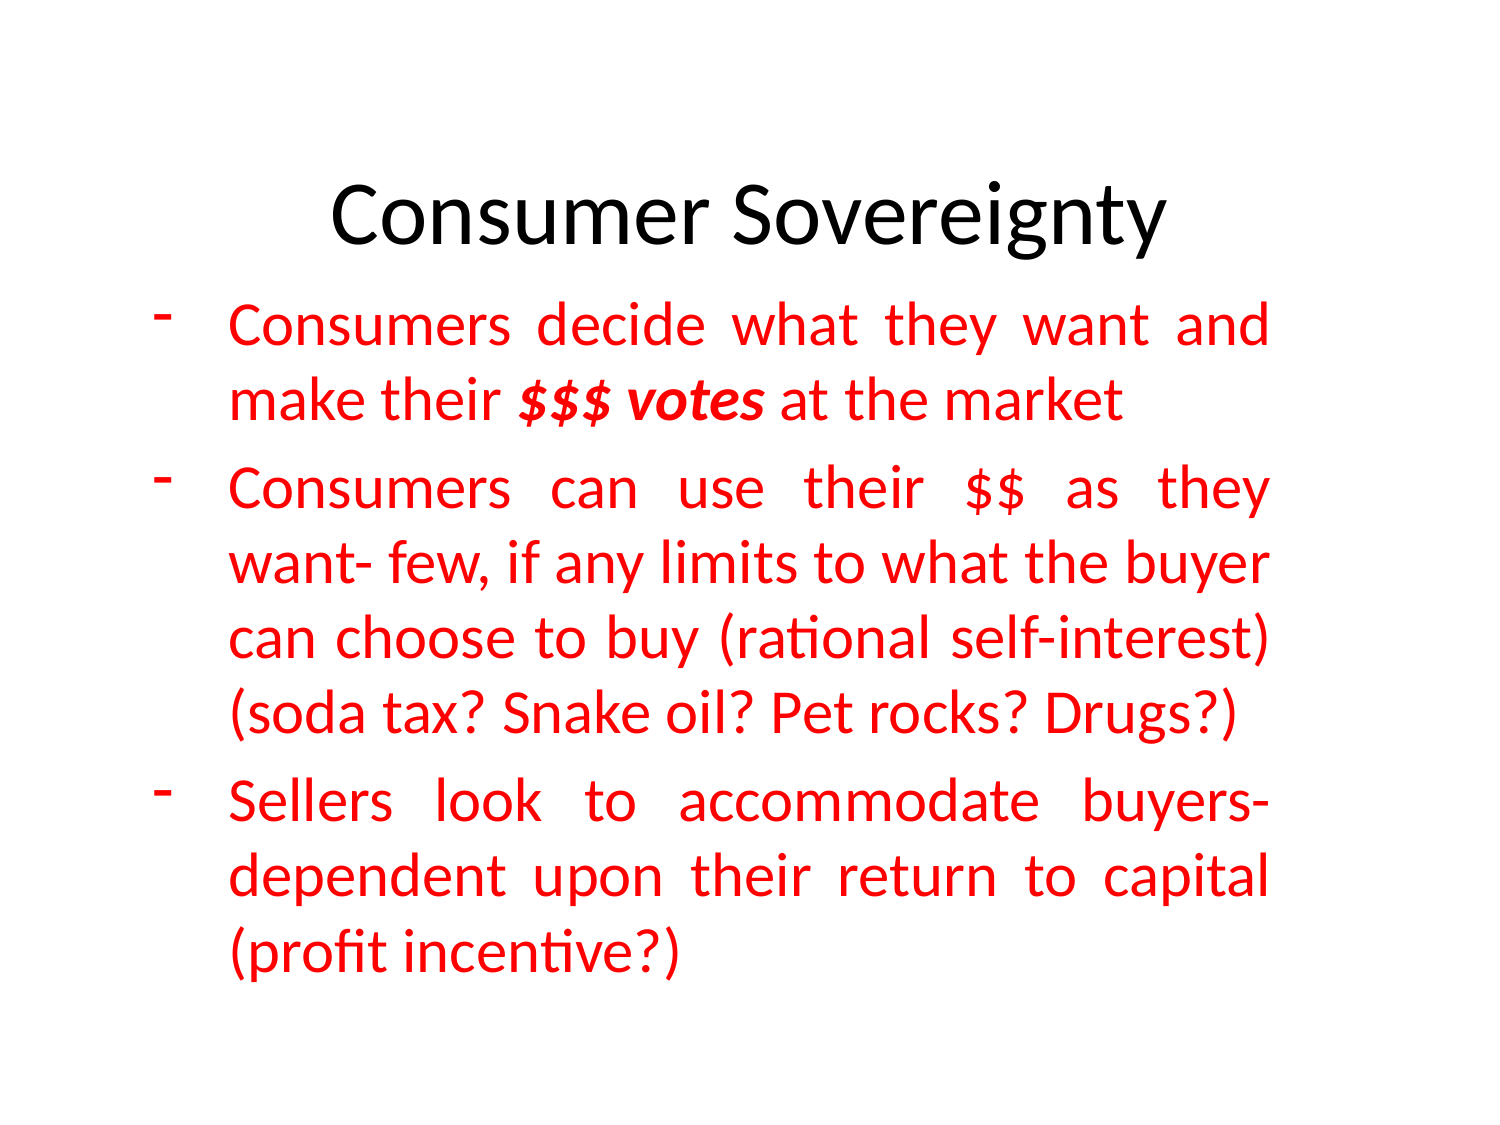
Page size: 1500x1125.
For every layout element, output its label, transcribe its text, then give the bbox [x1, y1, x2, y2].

title Consumer Sovereignty [112, 87, 1388, 329]
subtitle Consumers decide what they want and make their $$$ votes at the market Consumers can use their $$ as they want- few, if any limits to what the buyer can choose to buy (rational self-interest) (soda tax? Snake oil? Pet rocks? Drugs?) Sellers look to accommodate buyers- dependent upon their return to capital (profit incentive?) [137, 275, 1288, 1075]
